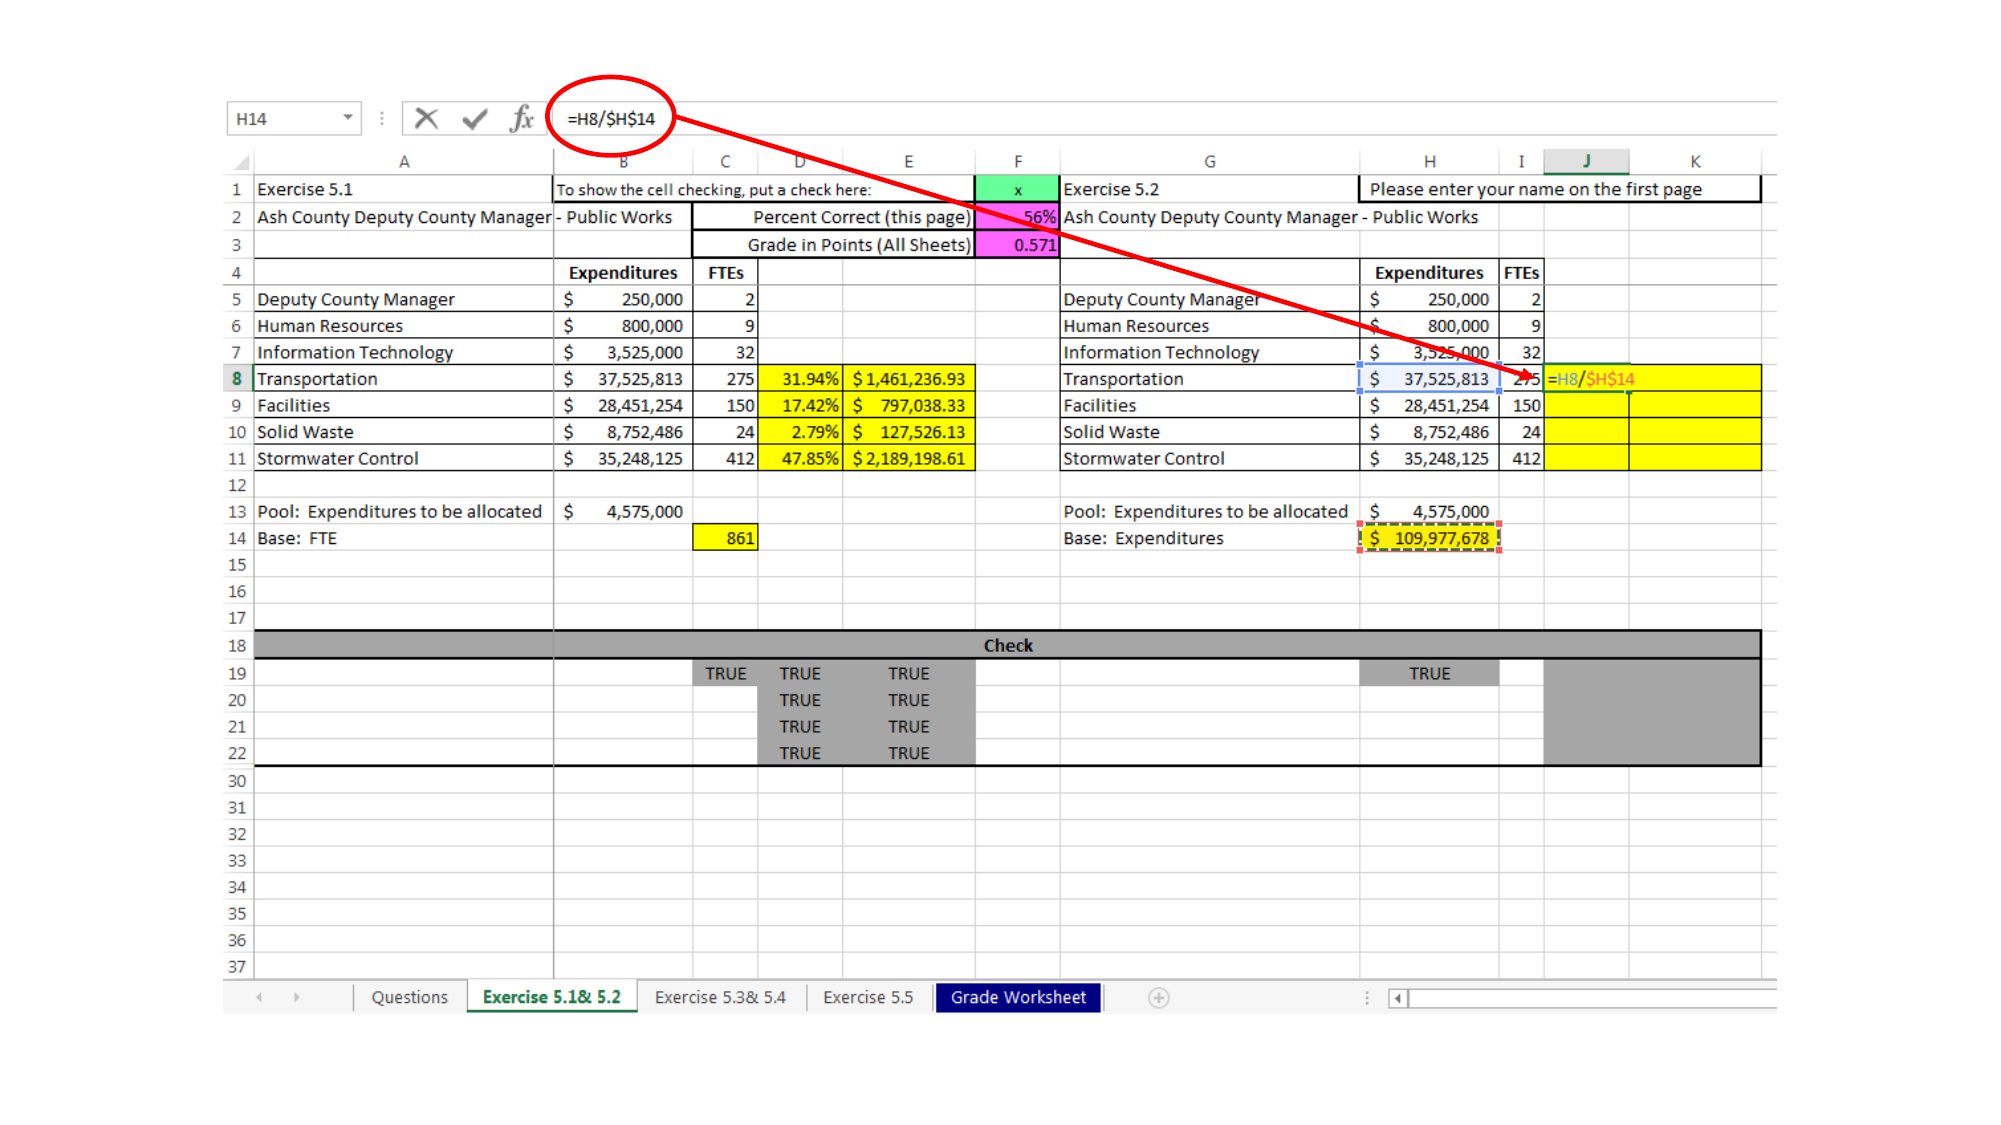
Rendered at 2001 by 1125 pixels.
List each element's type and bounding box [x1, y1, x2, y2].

text_box [564, 75, 657, 88]
list [223, 88, 1777, 1014]
text_box [674, 116, 1536, 379]
